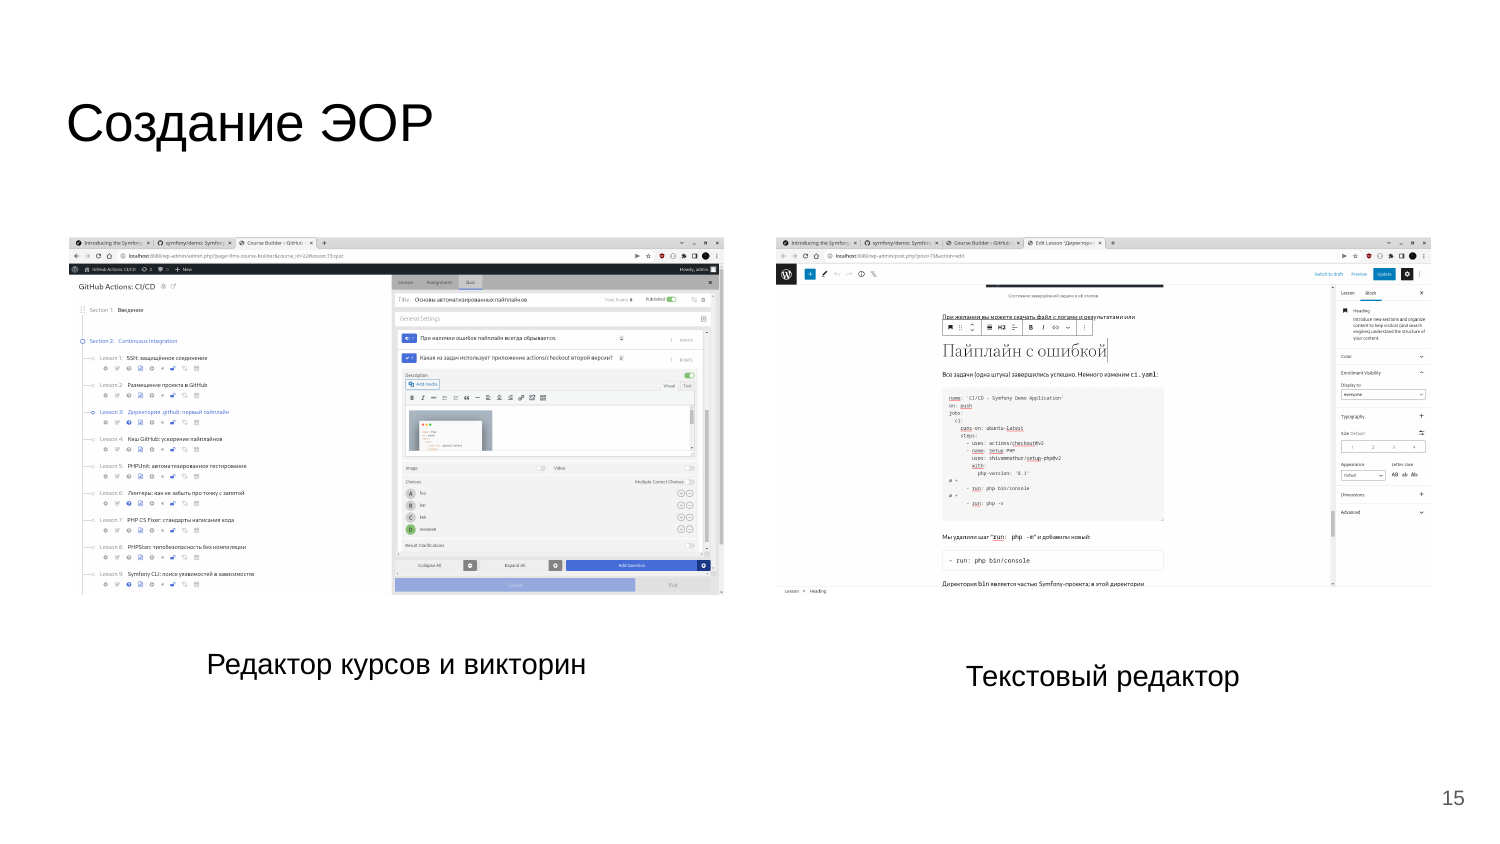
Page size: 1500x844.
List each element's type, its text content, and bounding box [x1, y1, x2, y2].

picture [775, 237, 1431, 595]
title Создание ЭОР [51, 72, 1449, 167]
picture [69, 237, 725, 595]
slide_number ‹#› [1389, 764, 1480, 830]
text_box Редактор курсов и викторин [140, 630, 654, 696]
text_box Текстовый редактор [846, 642, 1360, 708]
